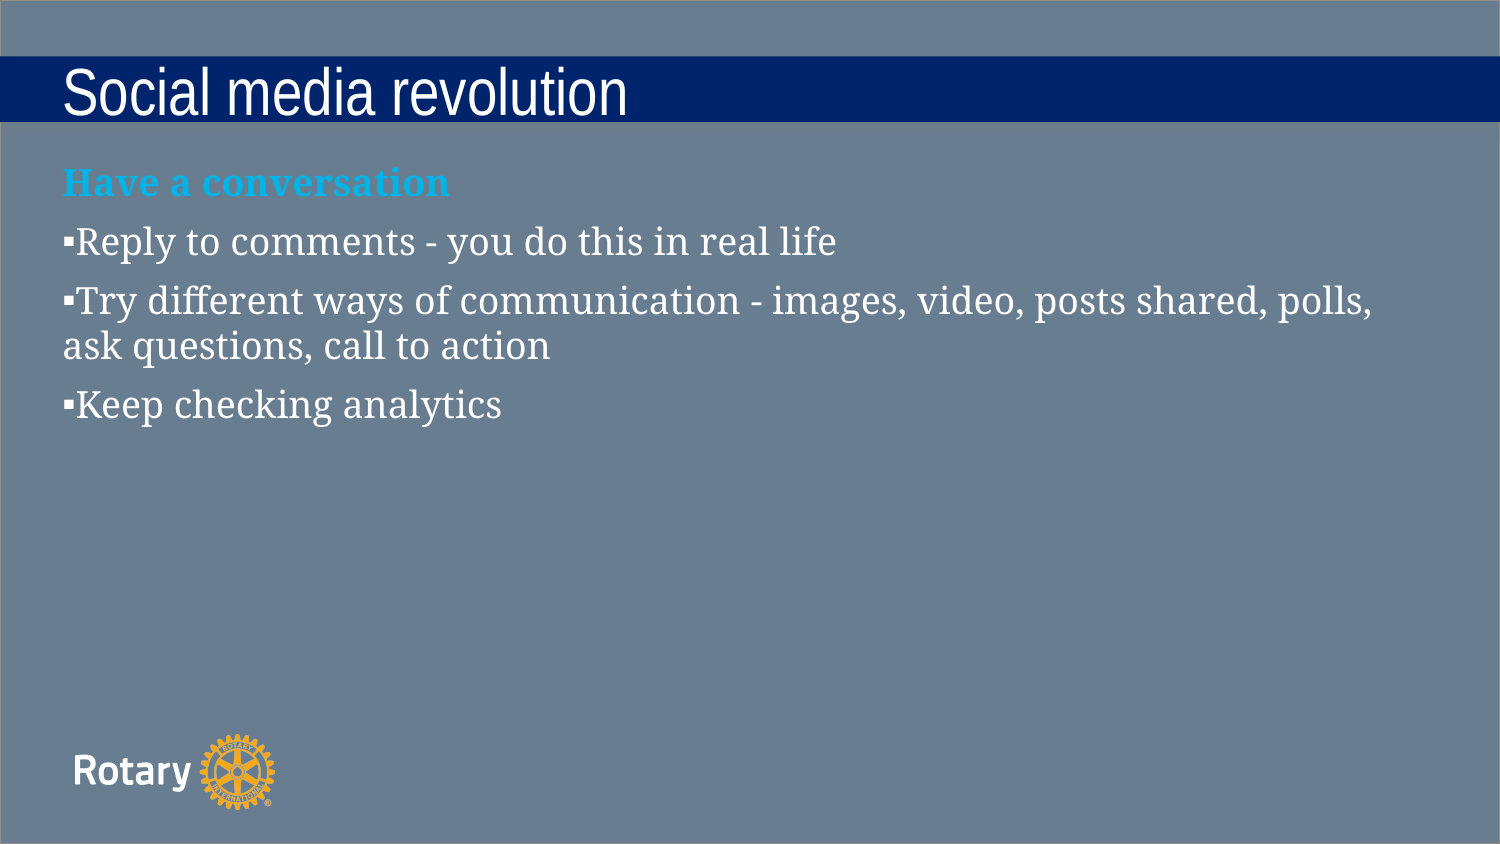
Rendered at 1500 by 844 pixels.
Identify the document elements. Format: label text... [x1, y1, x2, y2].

title Social media revolution [62, 56, 1500, 122]
picture [75, 734, 275, 810]
list Have a conversation Reply to comments - you do this in real life Try different ways of communication - images, video, posts shared, polls, ask questions, call to action Keep checking analytics [62, 159, 1413, 704]
